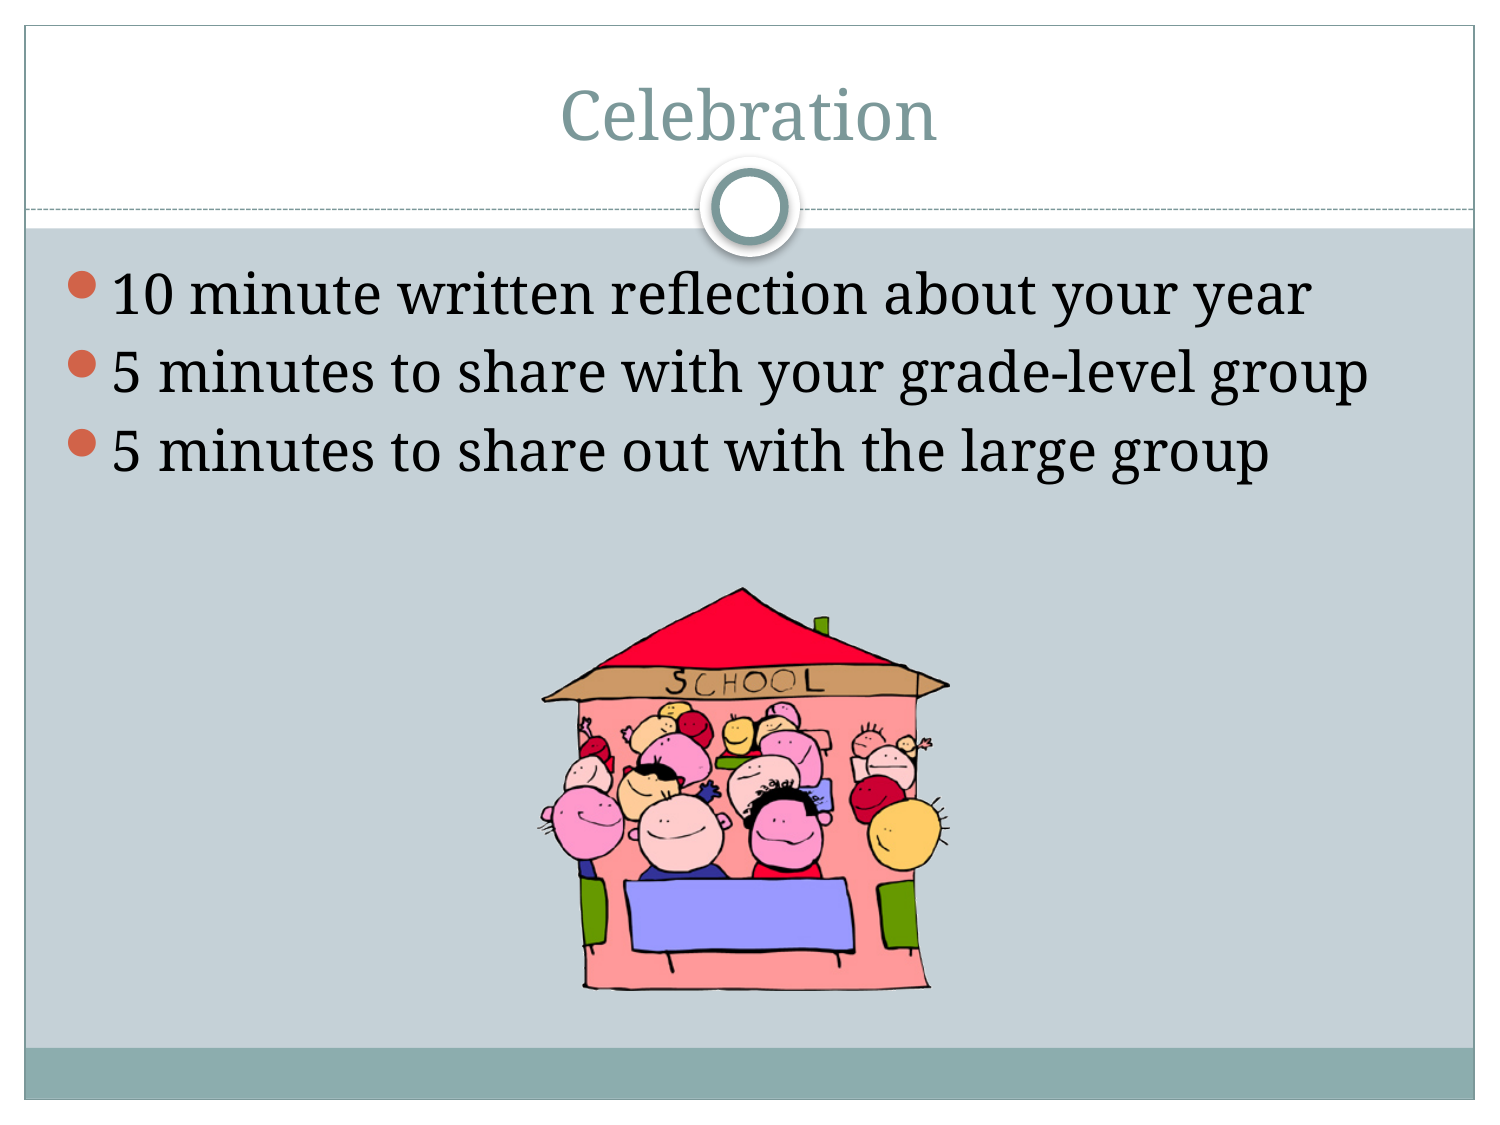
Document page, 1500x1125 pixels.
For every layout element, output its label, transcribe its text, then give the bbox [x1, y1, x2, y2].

list 10 minute written reflection about your year 5 minutes to share with your grade-level group 5 minutes to share out with the large group [49, 250, 1445, 1001]
title Celebration [49, 37, 1450, 162]
picture [537, 587, 951, 991]
